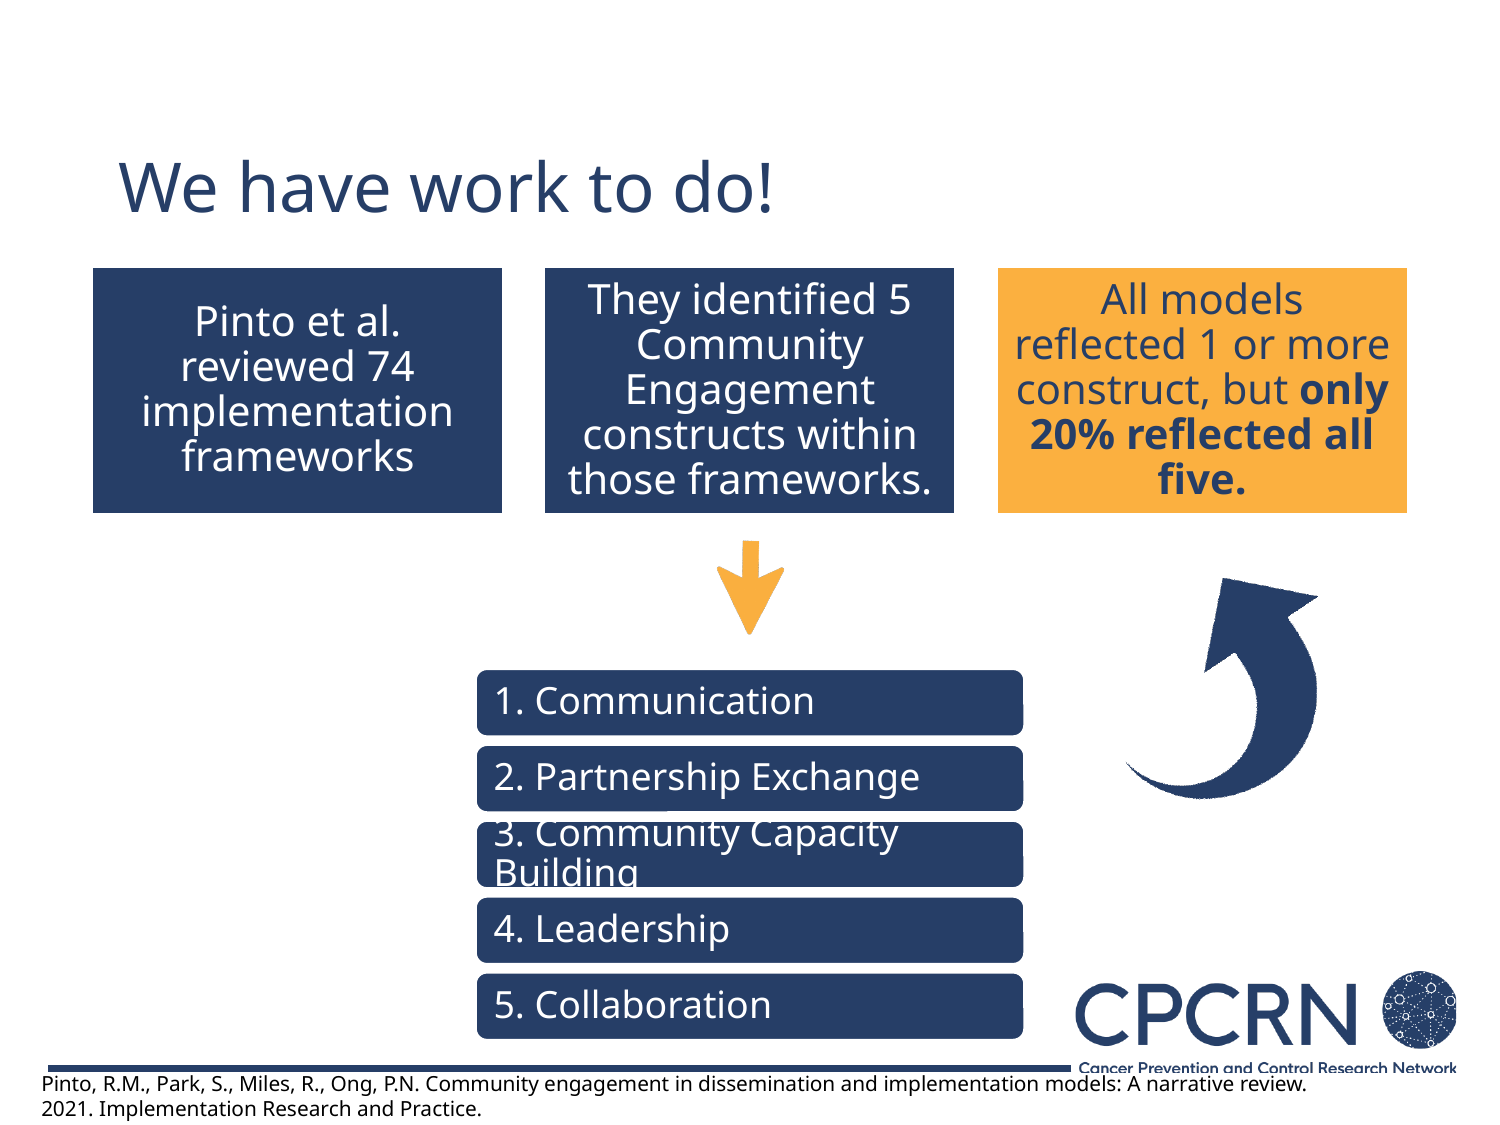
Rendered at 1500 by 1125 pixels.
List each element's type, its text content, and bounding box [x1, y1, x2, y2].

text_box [475, 612, 1025, 1096]
title We have work to do! [103, 103, 1397, 233]
picture [663, 521, 837, 646]
text_box Pinto, R.M., Park, S., Miles, R., Ong, P.N. Community engagement in dissemination and implementation models: A narrative review. 2021. Implementation Research and Practice. [26, 1063, 1372, 1125]
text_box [92, 233, 1408, 548]
picture [1036, 548, 1417, 876]
